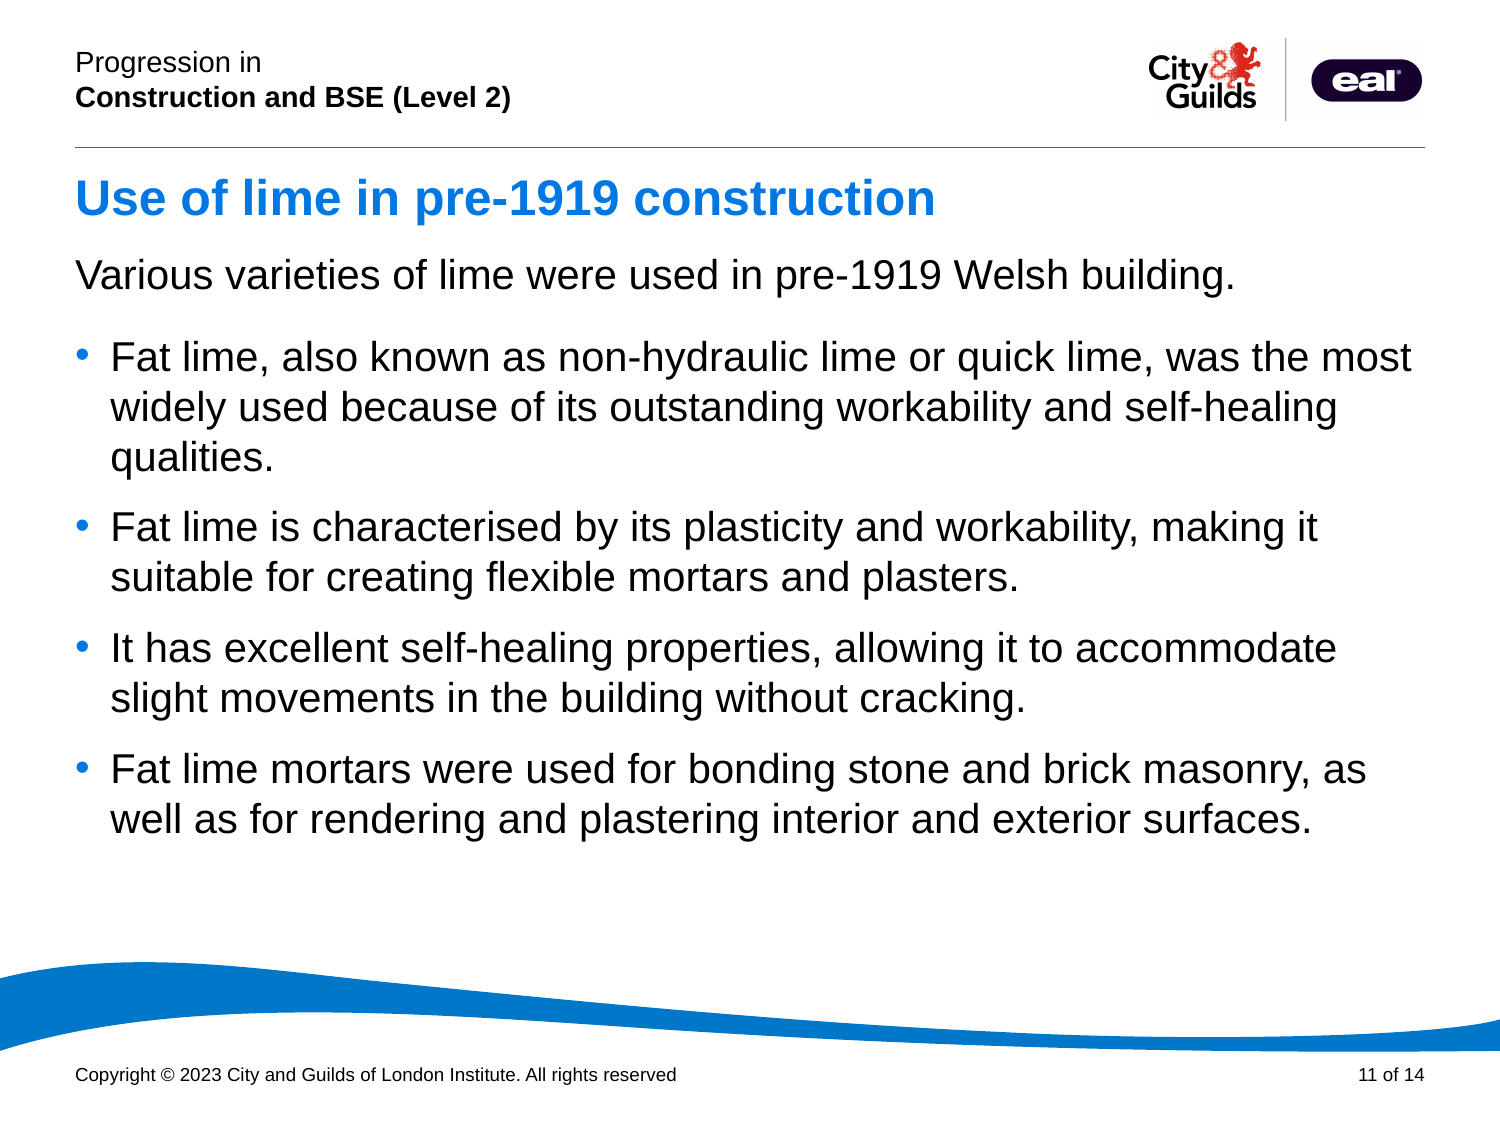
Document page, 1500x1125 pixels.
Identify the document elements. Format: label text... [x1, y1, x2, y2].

list Various varieties of lime were used in pre-1919 Welsh building. Fat lime, also known as non-hydraulic lime or quick lime, was the most widely used because of its outstanding workability and self-healing qualities. Fat lime is characterised by its plasticity and workability, making it suitable for creating flexible mortars and plasters. It has excellent self-healing properties, allowing it to accommodate slight movements in the building without cracking. Fat lime mortars were used for bonding stone and brick masonry, as well as for rendering and plastering interior and exterior surfaces. [74, 247, 1426, 946]
title Use of lime in pre-1919 construction [74, 165, 1426, 229]
picture [1149, 38, 1422, 121]
